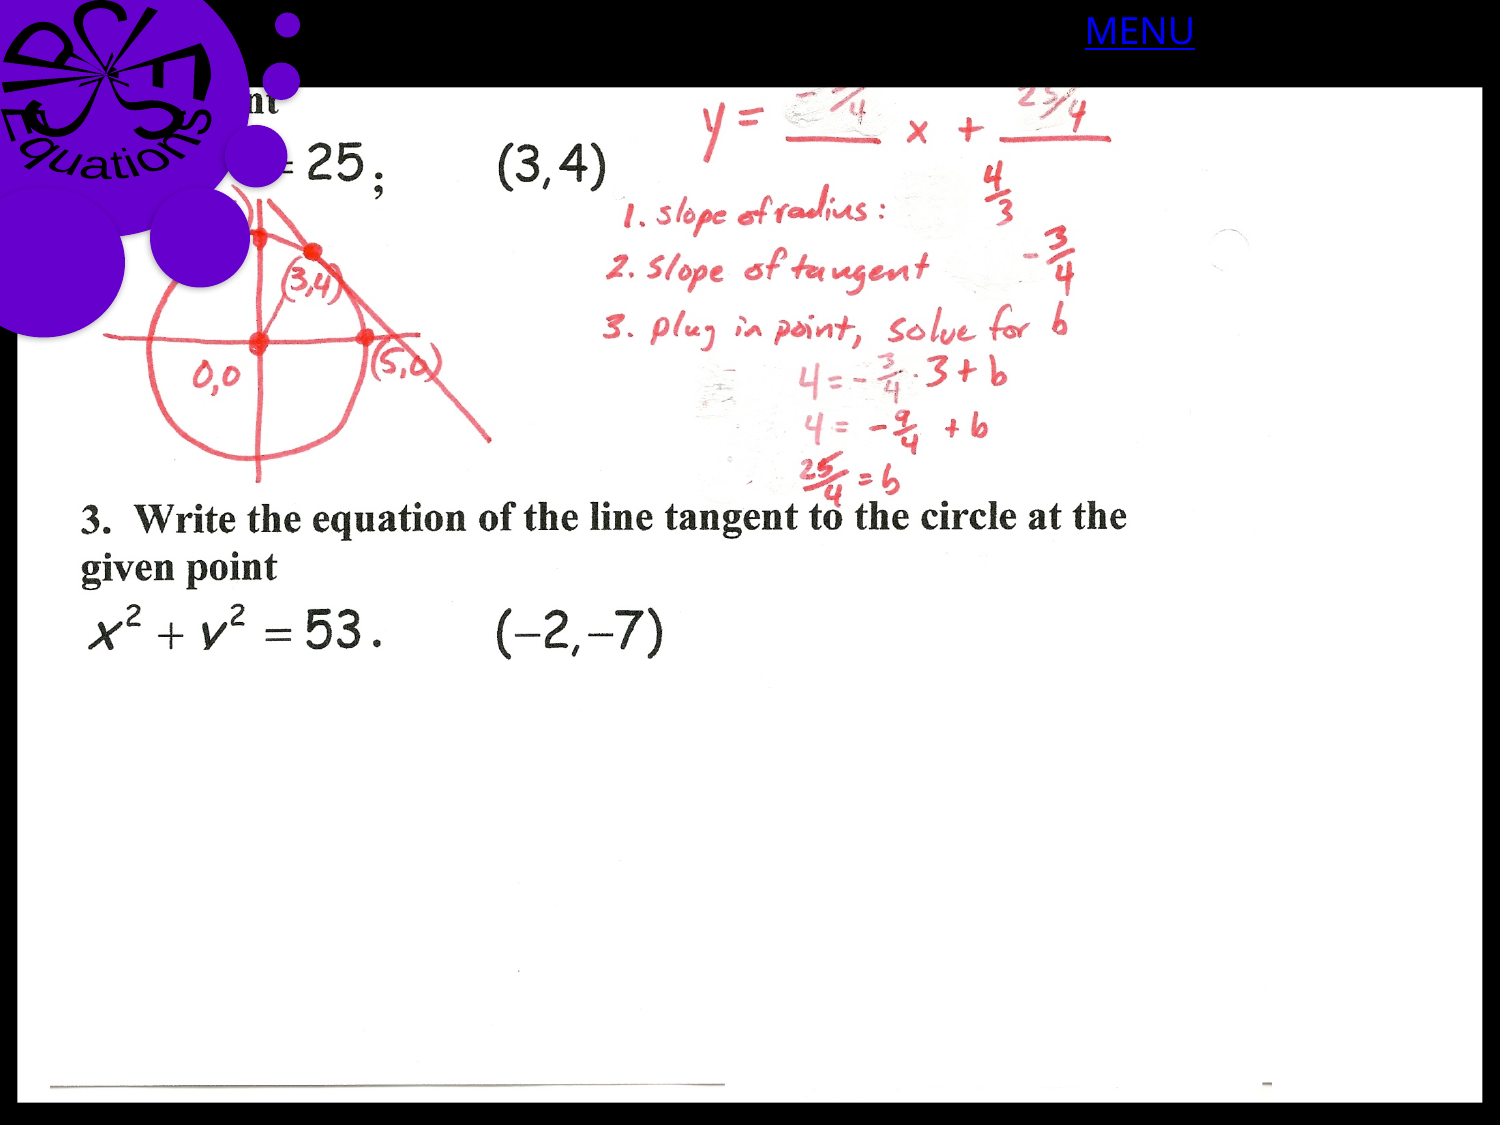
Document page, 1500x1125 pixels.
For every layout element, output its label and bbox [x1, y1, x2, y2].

text_box [0, 0, 1500, 1125]
